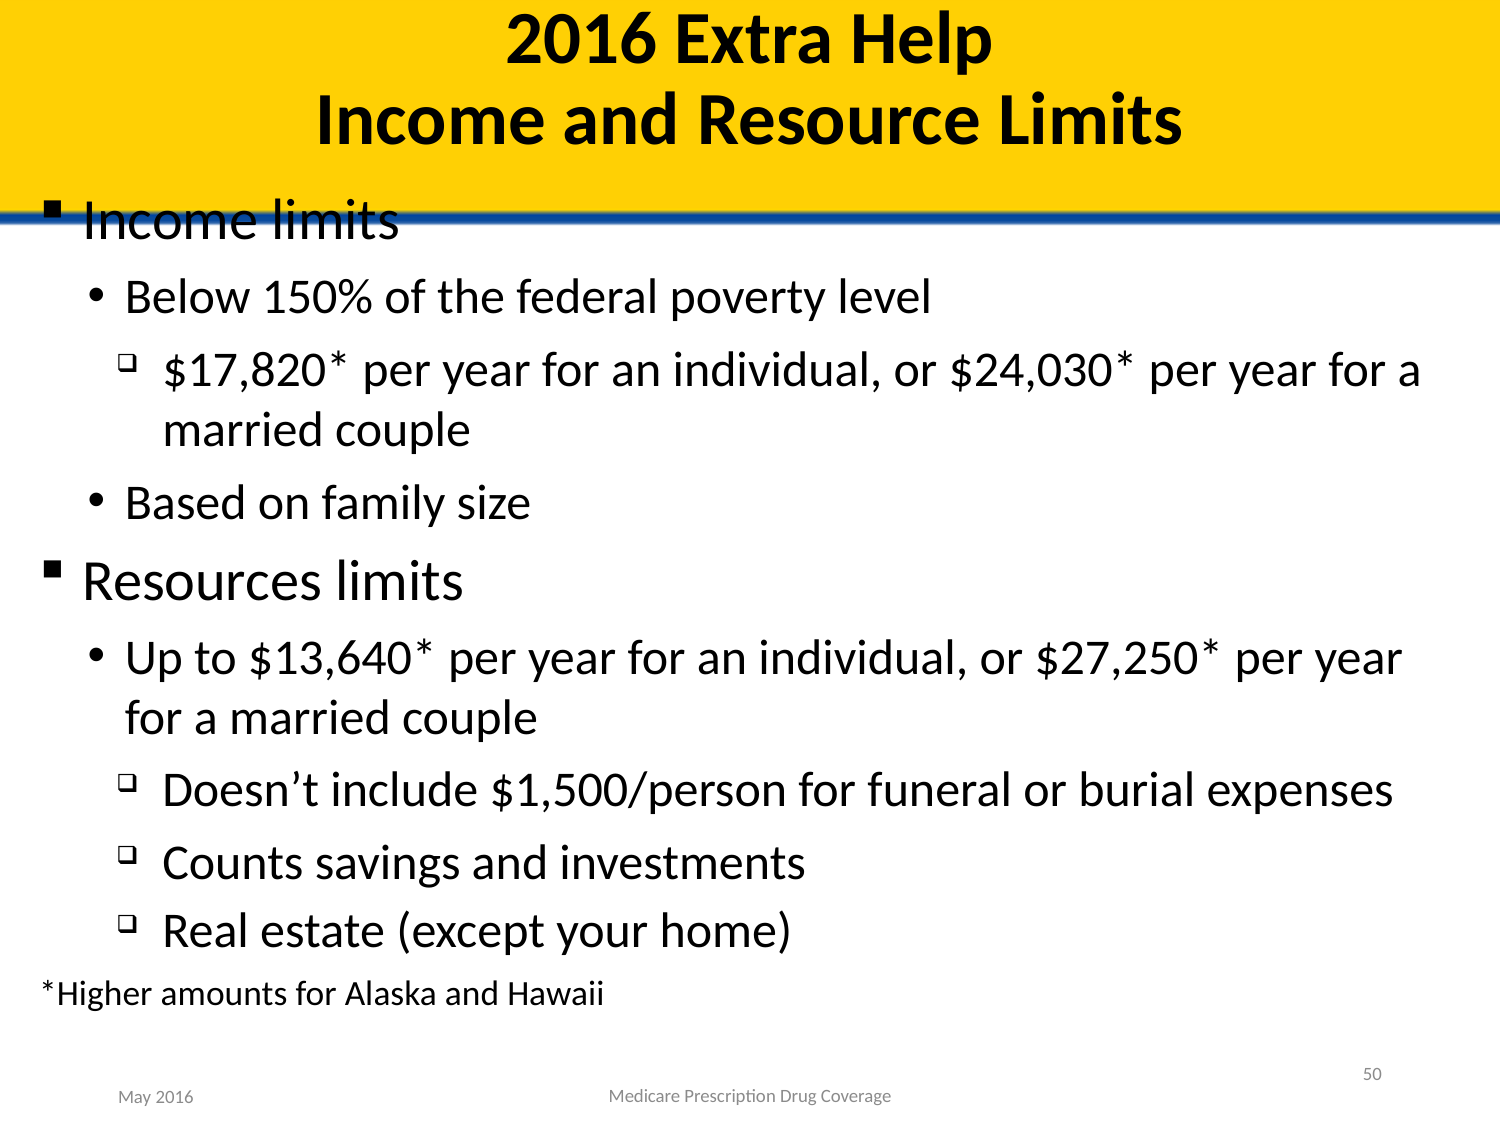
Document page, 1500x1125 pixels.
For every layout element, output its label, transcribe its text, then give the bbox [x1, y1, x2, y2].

title 2016 Extra Help Income and Resource Limits [0, 2, 1500, 157]
list Income limits Below 150% of the federal poverty level $17,820* per year for an individual, or $24,030* per year for a married couple Based on family size Resources limits Up to $13,640* per year for an individual, or $27,250* per year for a married couple Doesn’t include $1,500/person for funeral or burial expenses Counts savings and investments Real estate (except your home) *Higher amounts for Alaska and Hawaii [24, 174, 1484, 1004]
picture [0, 157, 1500, 1125]
slide_number 50 [1059, 1042, 1397, 1103]
footer Medicare Prescription Drug Coverage [496, 1064, 1004, 1125]
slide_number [103, 1066, 441, 1125]
